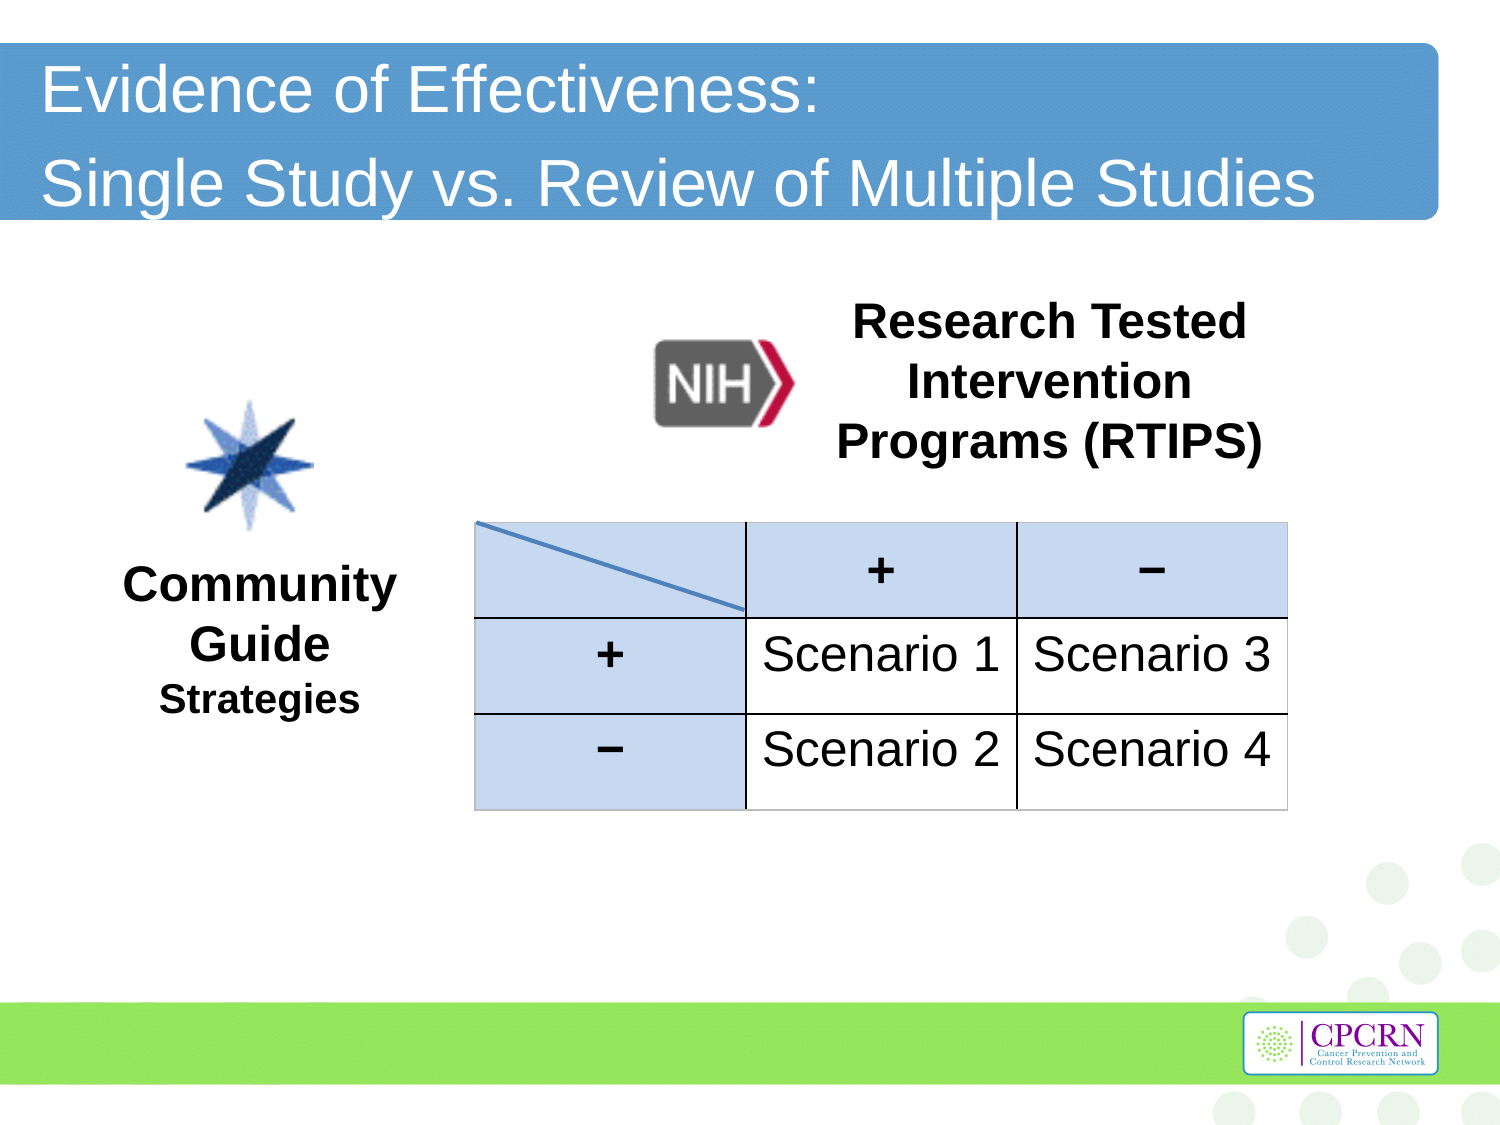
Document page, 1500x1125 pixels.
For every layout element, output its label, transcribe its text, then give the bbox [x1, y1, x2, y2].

table_cell + [476, 619, 745, 713]
table_header − [1018, 523, 1287, 617]
text_box Community Guide Strategies [45, 544, 474, 730]
picture [0, 0, 1500, 1125]
text_box Research Tested Intervention Programs (RTIPS) [774, 280, 1325, 476]
table_cell Scenario 2 [747, 715, 1016, 809]
list Evidence of Effectiveness: Single Study vs. Review of Multiple Studies [25, 26, 1464, 240]
table_cell Scenario 1 [747, 619, 1016, 713]
table_cell Scenario 4 [1018, 715, 1287, 809]
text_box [476, 522, 745, 611]
table_header + [747, 523, 1016, 617]
table_cell Scenario 3 [1018, 619, 1287, 713]
table_cell − [476, 715, 745, 809]
